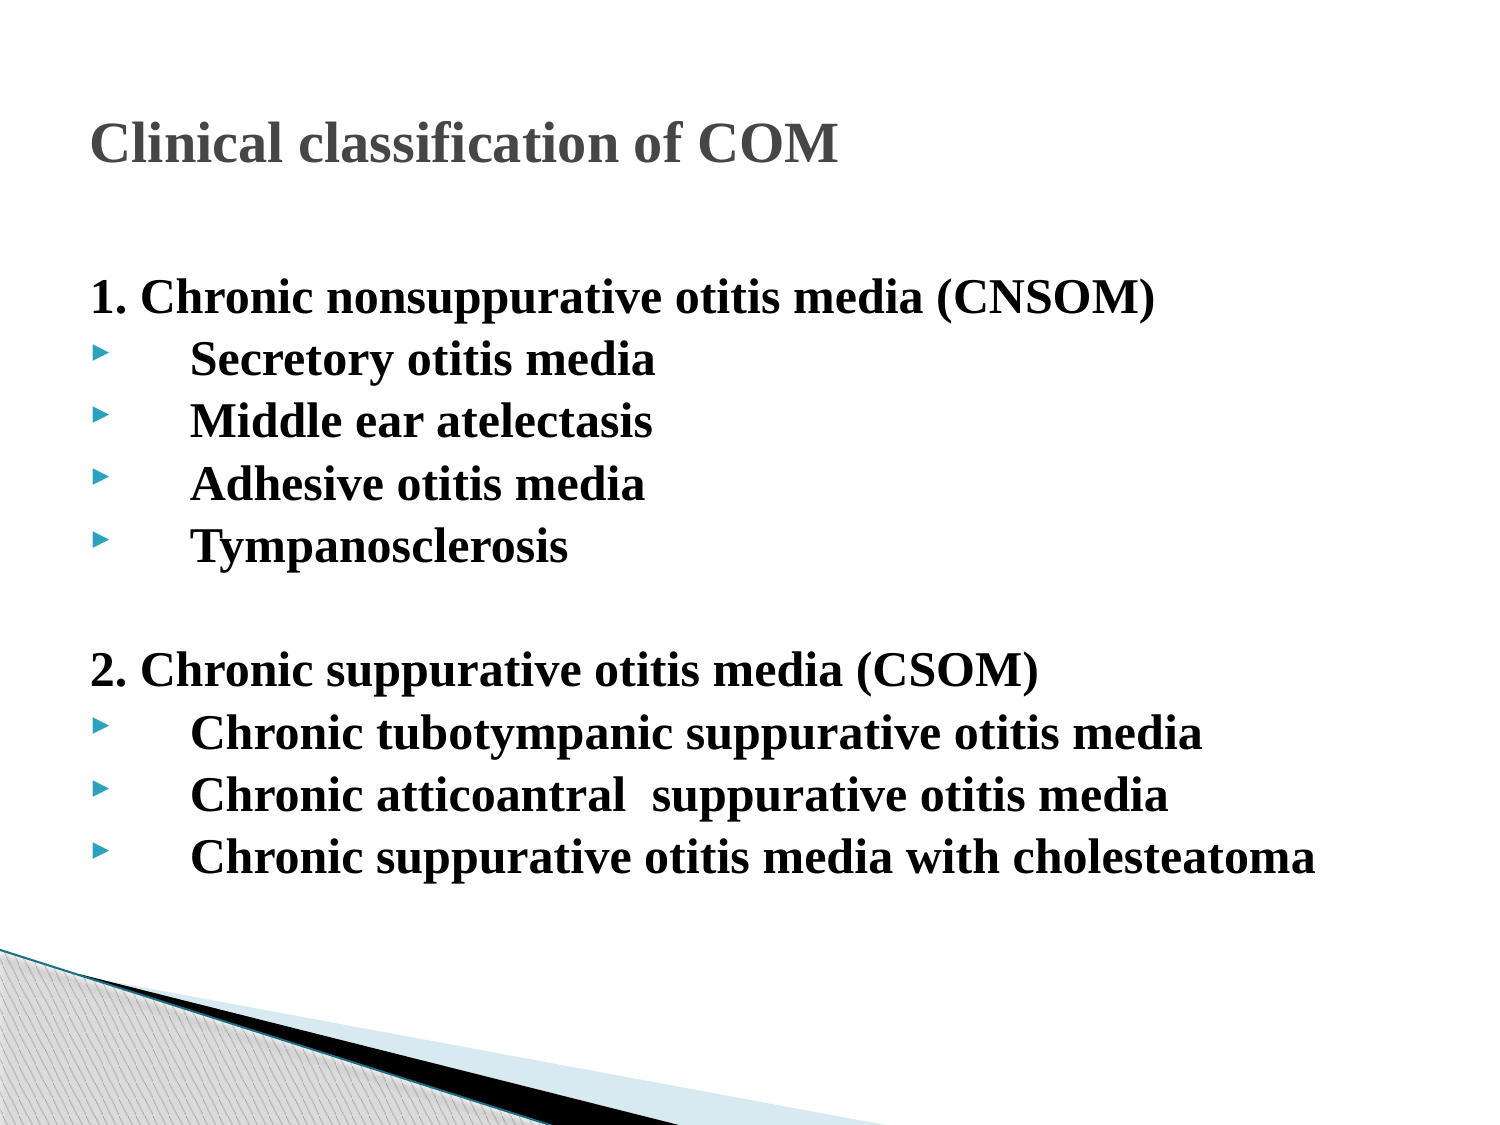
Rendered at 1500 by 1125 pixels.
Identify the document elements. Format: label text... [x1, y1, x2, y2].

list 1. Chronic nonsuppurative otitis media (CNSOM) Secretory otitis media Middle ear atelectasis Adhesive otitis media Tympanosclerosis 2. Chronic suppurative otitis media (CSOM) Chronic tubotympanic suppurative otitis media Chronic atticoantral suppurative otitis media Chronic suppurative otitis media with cholesteatoma [75, 262, 1425, 1063]
title Clinical classification of COM [75, 45, 1425, 233]
